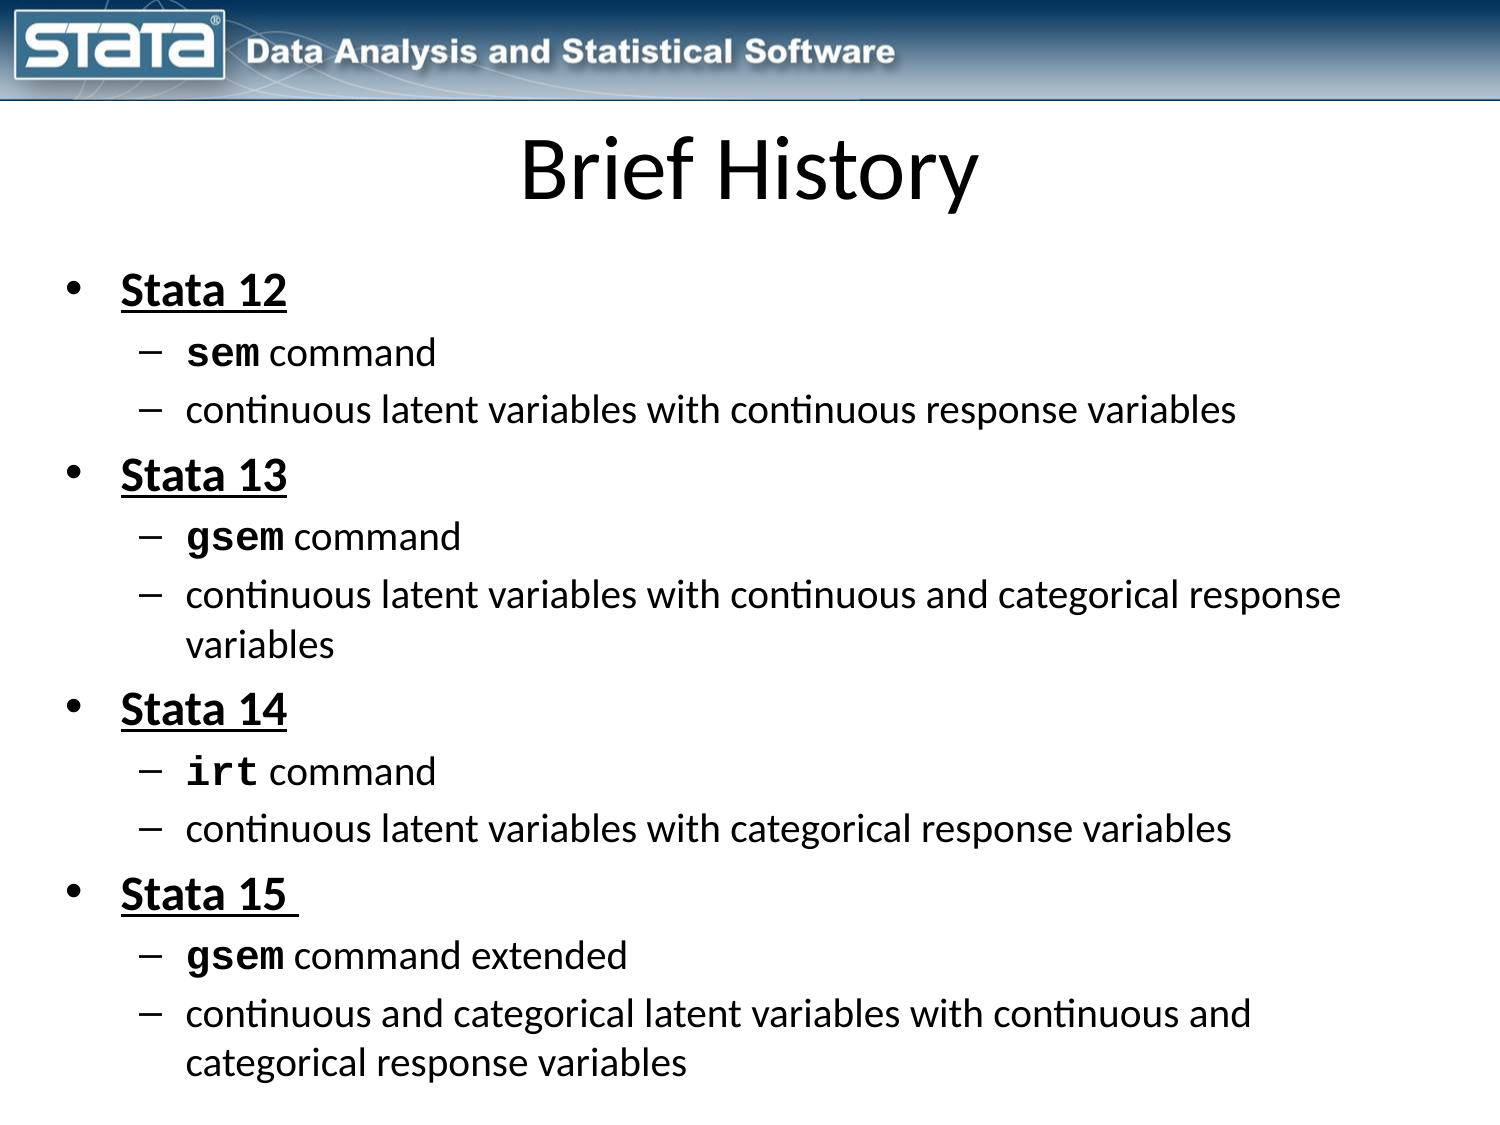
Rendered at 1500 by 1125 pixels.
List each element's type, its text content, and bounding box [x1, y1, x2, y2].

picture [0, 0, 1500, 101]
list Stata 12 sem command continuous latent variables with continuous response variables Stata 13 gsem command continuous latent variables with continuous and categorical response variables Stata 14 irt command continuous latent variables with categorical response variables Stata 15 gsem command extended continuous and categorical latent variables with continuous and categorical response variables [50, 249, 1425, 1100]
title Brief History [75, 99, 1425, 225]
